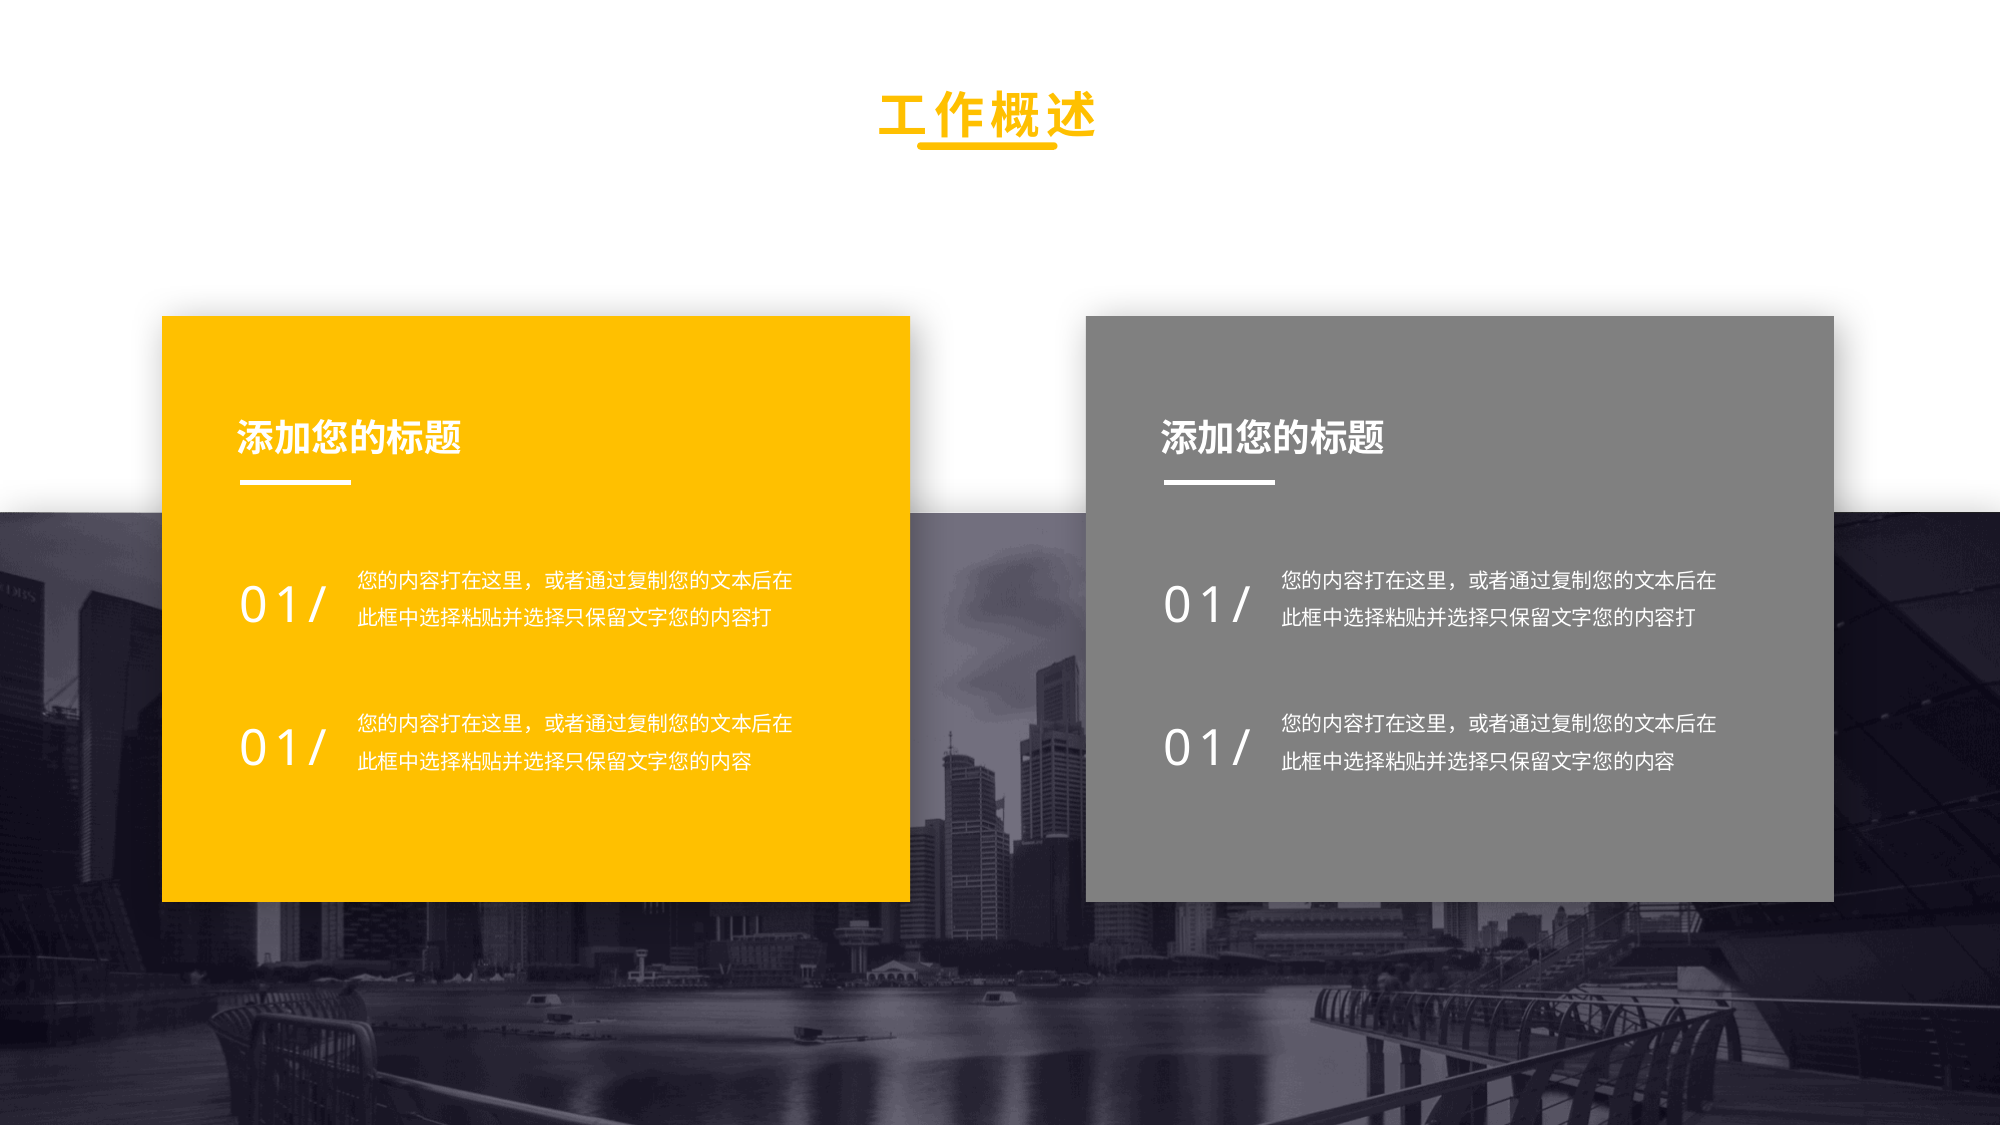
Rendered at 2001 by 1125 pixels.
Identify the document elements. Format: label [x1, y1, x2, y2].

text_box [162, 316, 911, 902]
text_box [0, 512, 2000, 1125]
text_box [786, 57, 1188, 150]
text_box [1085, 316, 1834, 902]
